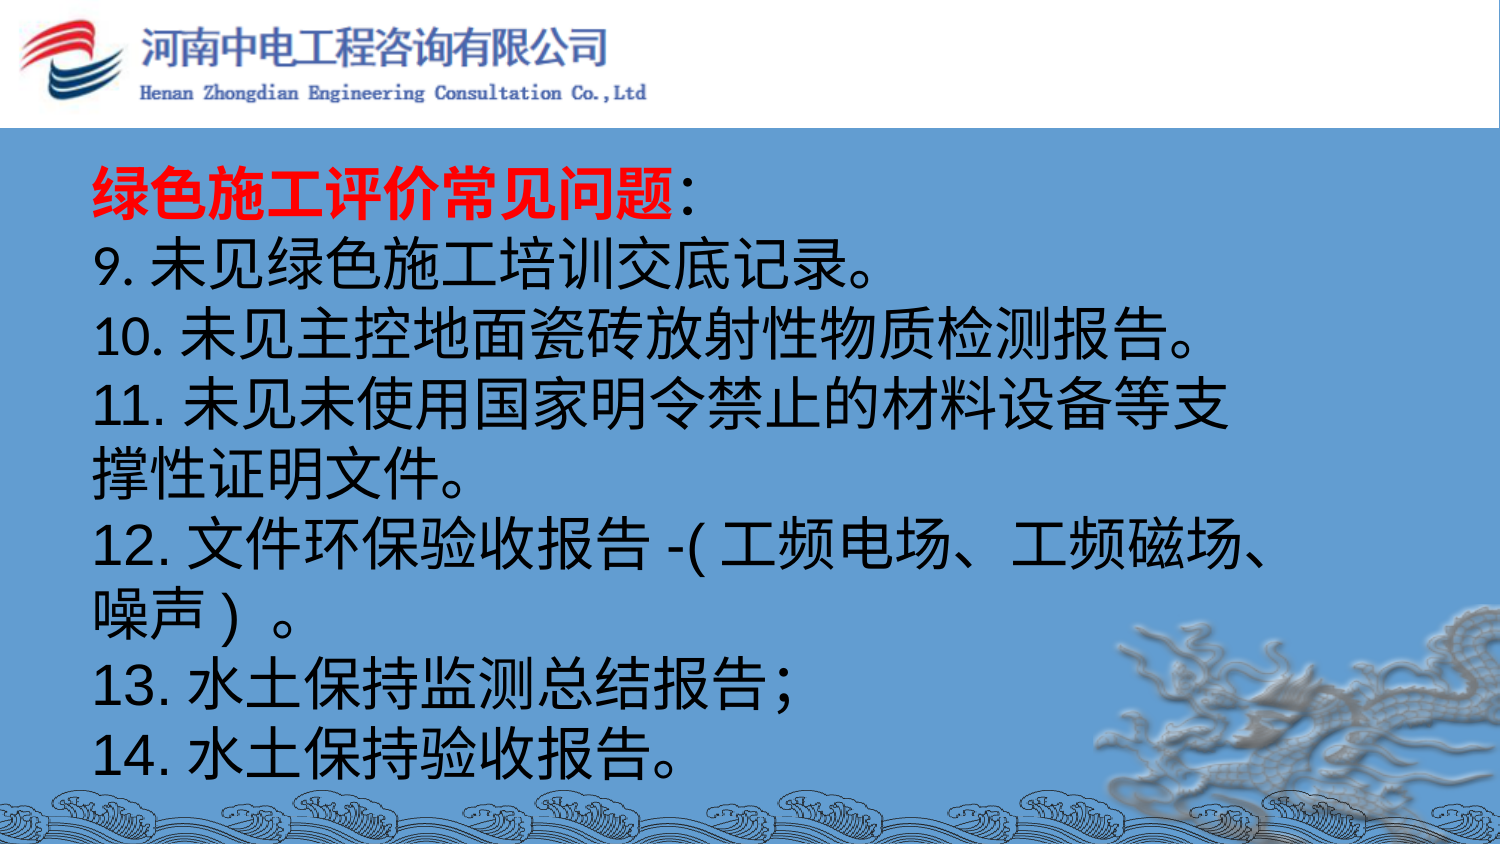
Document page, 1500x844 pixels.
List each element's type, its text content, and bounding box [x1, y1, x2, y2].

picture [0, 0, 1500, 129]
text_box 绿色施工评价常见问题： 9.未见绿色施工培训交底记录。 10.未见主控地面瓷砖放射性物质检测报告。 11.未见未使用国家明令禁止的材料设备等支撑性证明文件。 12.文件环保验收报告-(工频电场、工频磁场、噪声) 。 13.水土保持监测总结报告； 14.水土保持验收报告。 [76, 129, 1294, 844]
